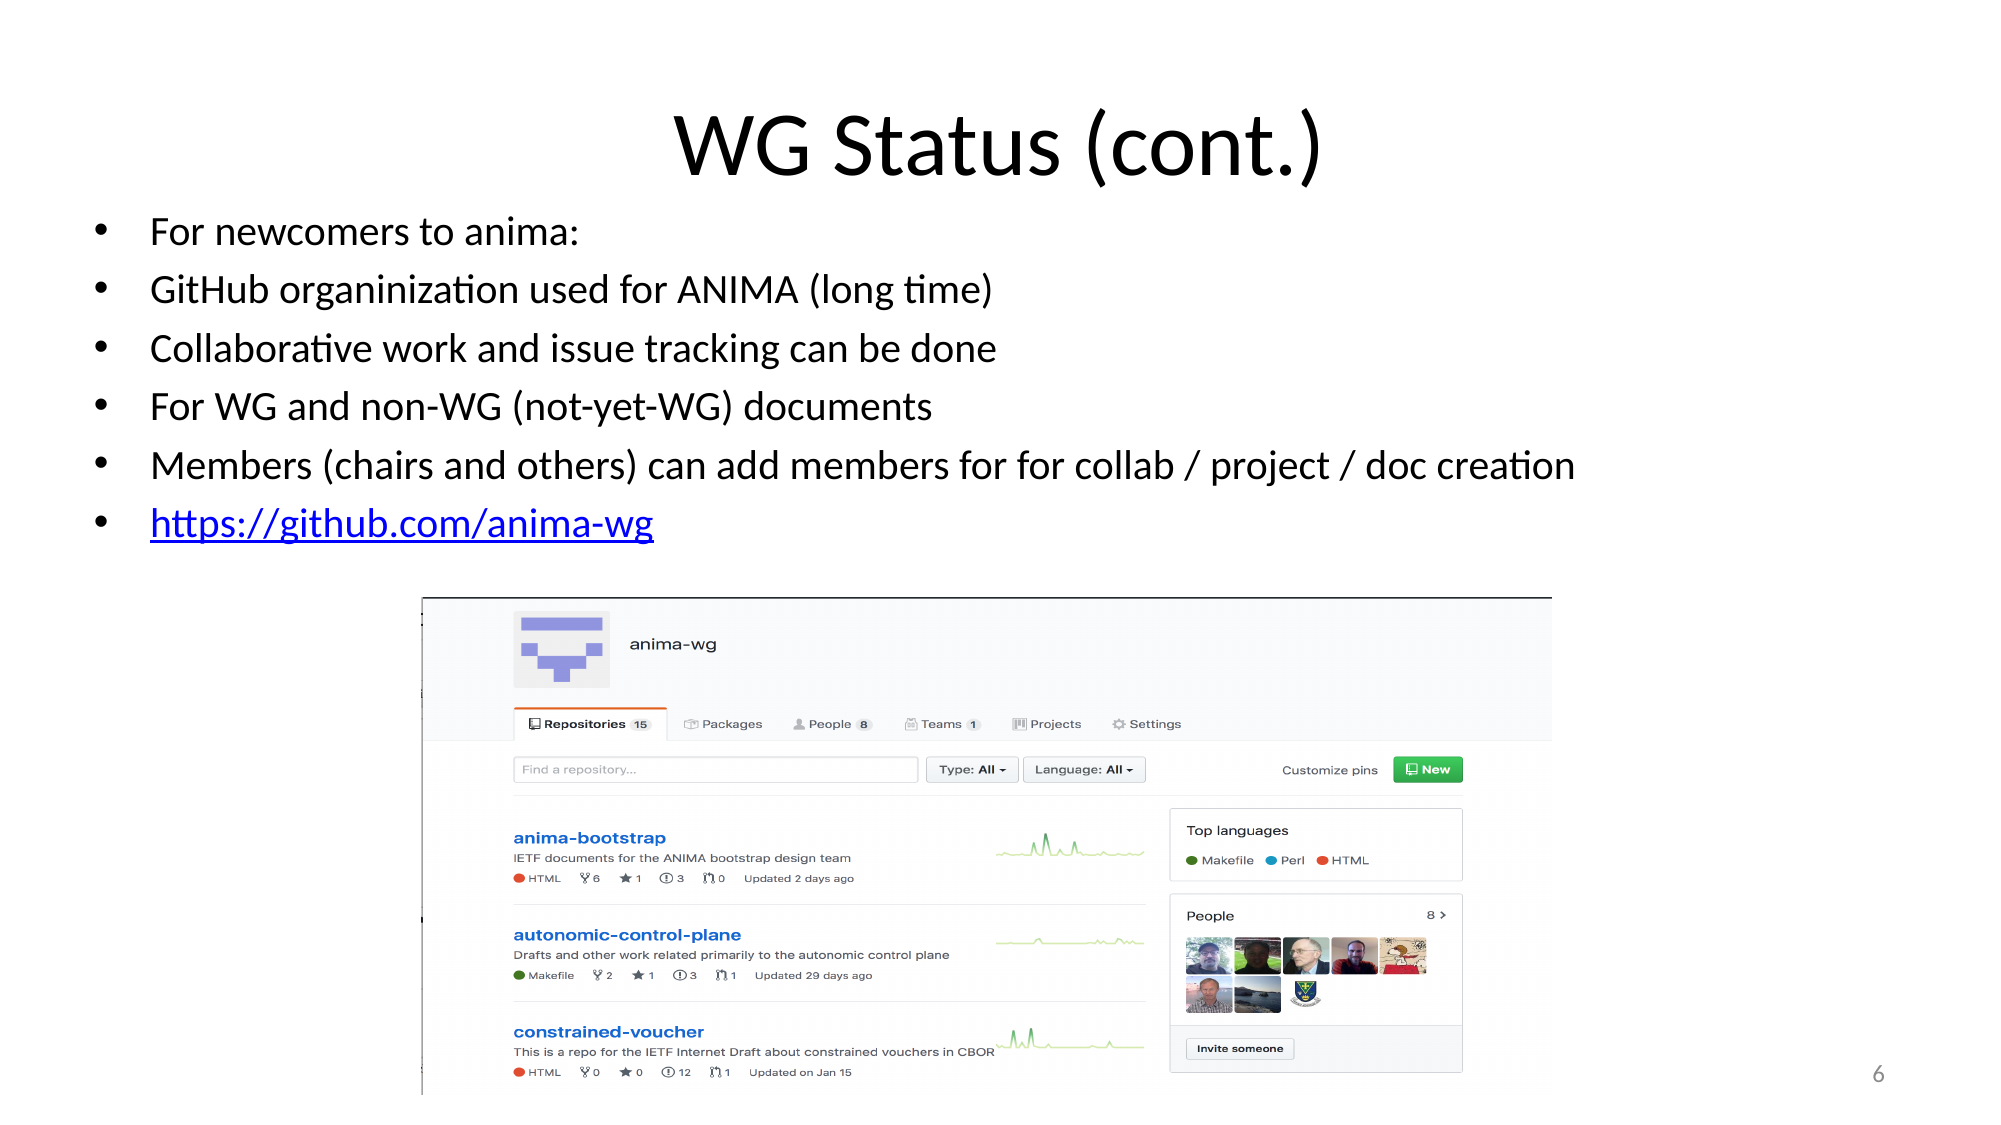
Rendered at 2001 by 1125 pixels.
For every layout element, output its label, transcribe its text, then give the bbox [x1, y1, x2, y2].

picture [420, 597, 1552, 1095]
list For newcomers to anima: GitHub organinization used for ANIMA (long time) Collaborative work and issue tracking can be done For WG and non-WG (not-yet-WG) documents Members (chairs and others) can add members for for collab / project / doc creation https://github.com/anima-wg [78, 196, 1934, 1083]
slide_number 6 [1551, 1042, 1900, 1103]
title WG Status (cont.) [99, 45, 1900, 196]
